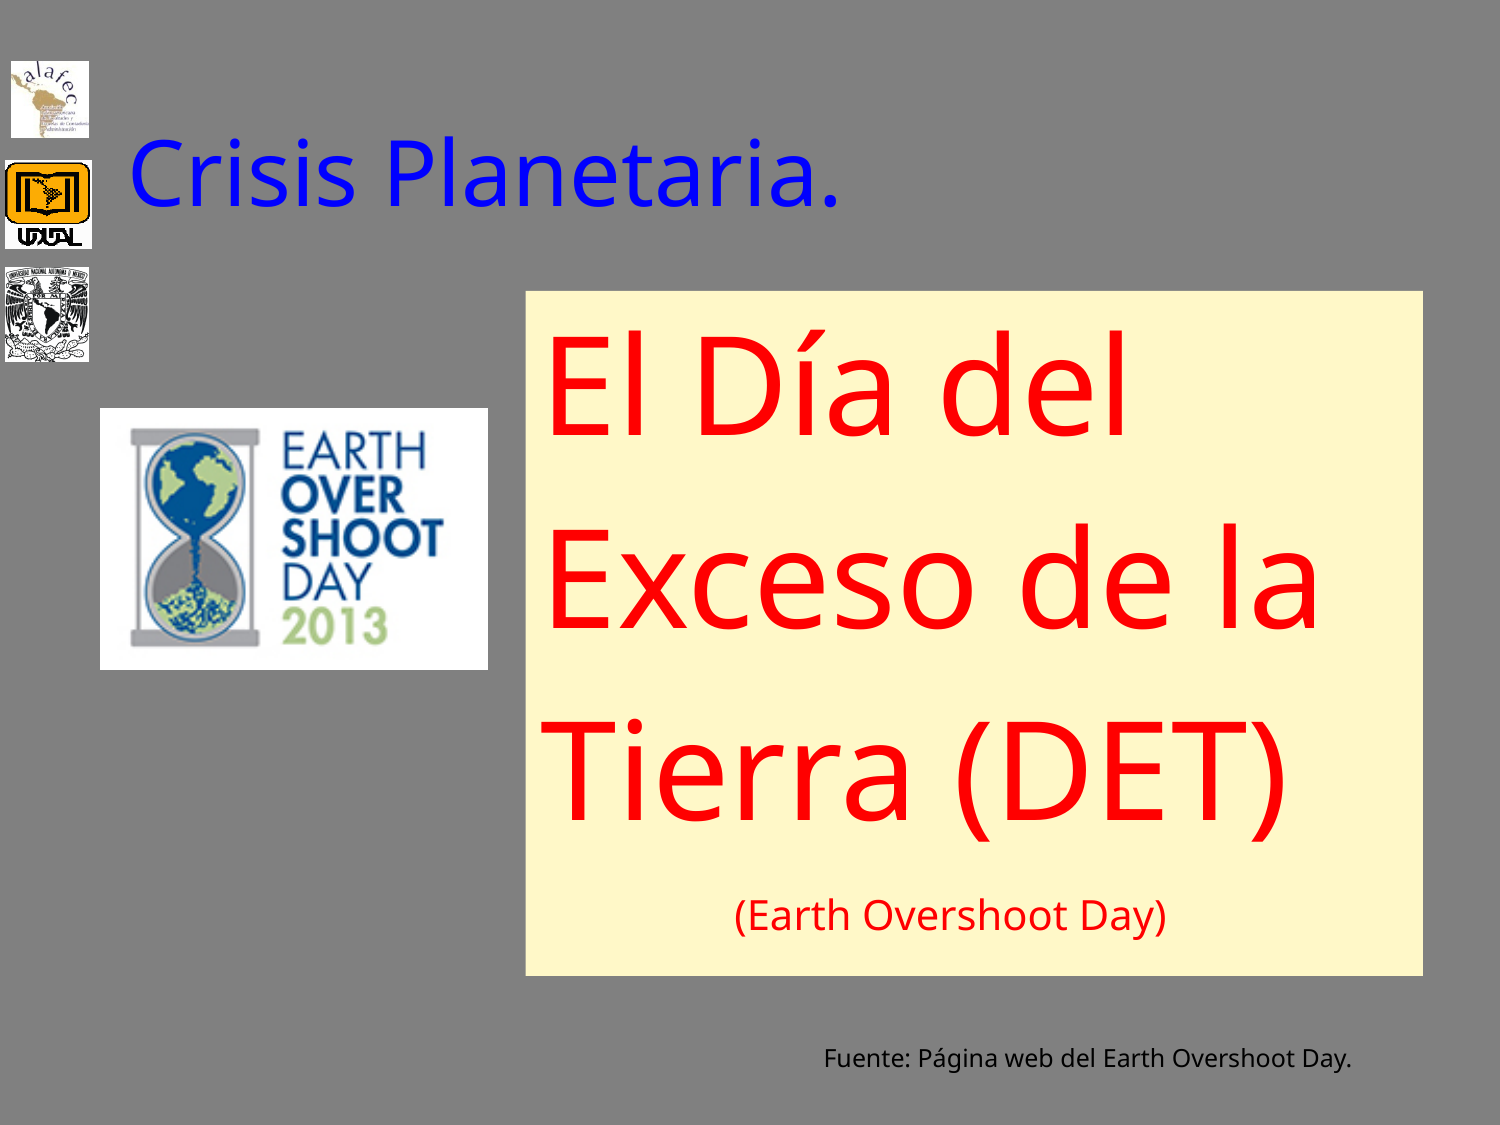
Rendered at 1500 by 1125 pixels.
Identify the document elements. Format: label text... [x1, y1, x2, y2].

picture [100, 408, 489, 670]
list El Día del Exceso de la Tierra (DET) [525, 290, 1424, 977]
picture [5, 160, 92, 249]
picture [5, 267, 89, 362]
picture [11, 61, 89, 138]
text_box Fuente: Página web del Earth Overshoot Day. [808, 1035, 1369, 1080]
title Crisis Planetaria. [112, 49, 1388, 290]
text_box (Earth Overshoot Day) [719, 881, 1193, 947]
